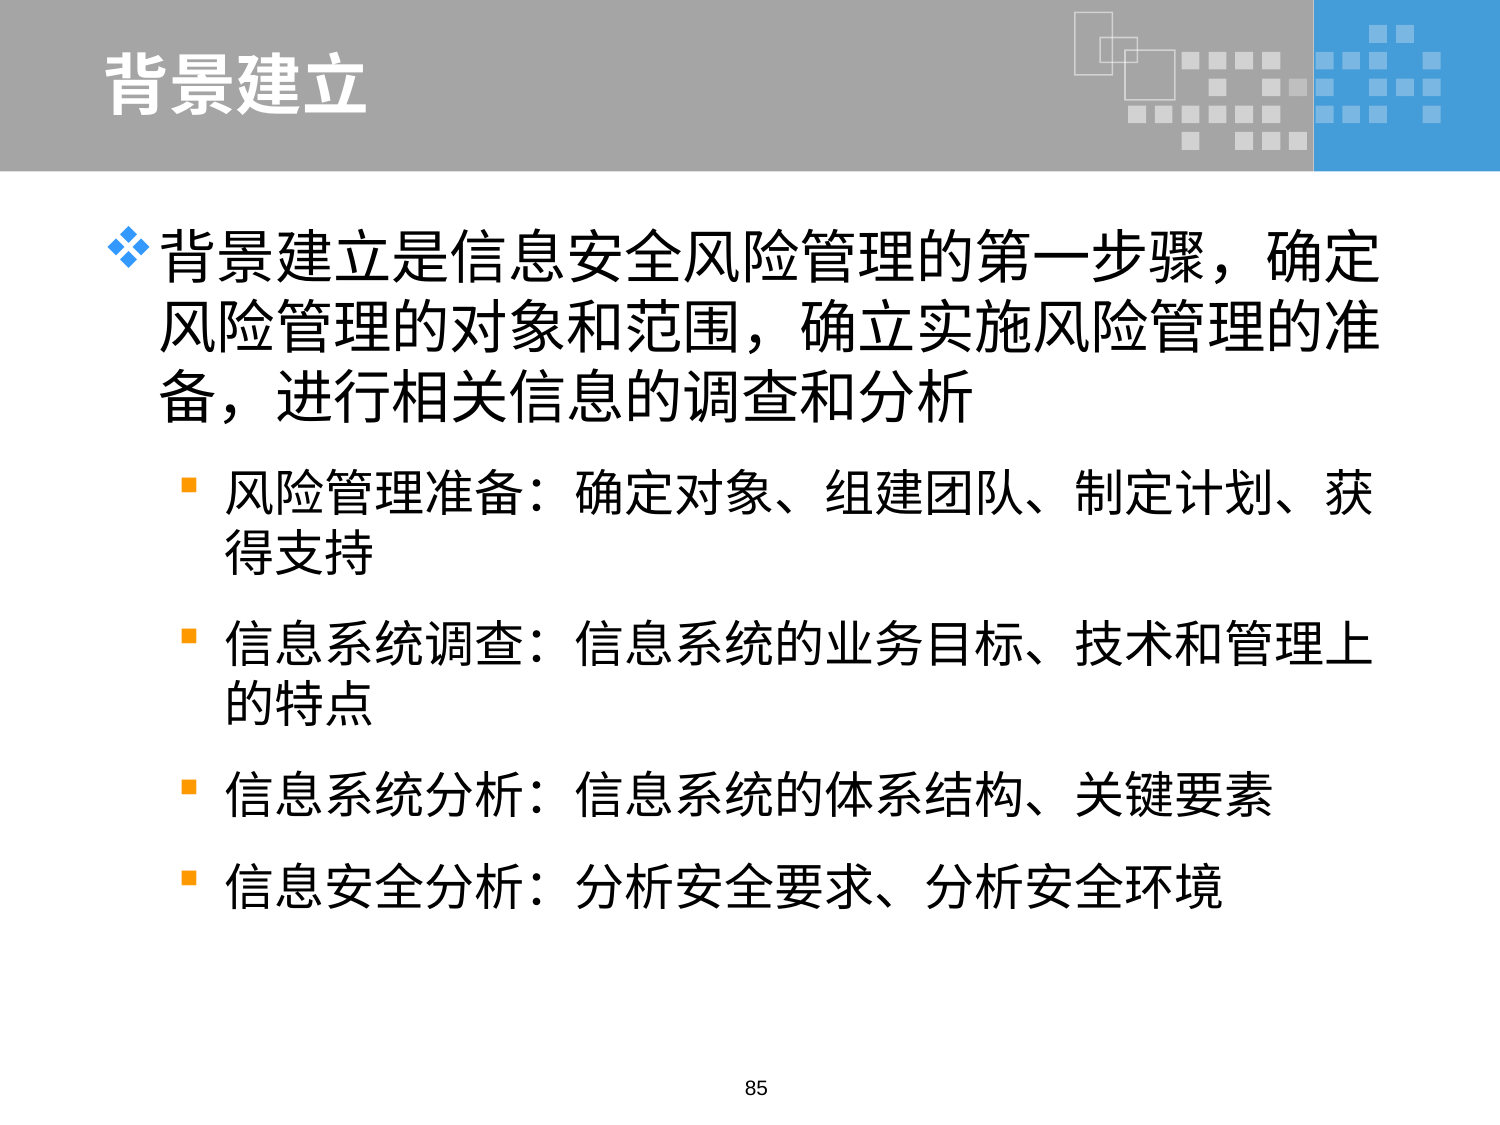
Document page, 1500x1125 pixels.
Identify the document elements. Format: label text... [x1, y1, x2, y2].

list 背景建立是信息安全风险管理的第一步骤，确定风险管理的对象和范围，确立实施风险管理的准备，进行相关信息的调查和分析 风险管理准备：确定对象、组建团队、制定计划、获得支持 信息系统调查：信息系统的业务目标、技术和管理上的特点 信息系统分析：信息系统的体系结构、关键要素 信息安全分析：分析安全要求、分析安全环境 [87, 212, 1432, 1050]
title 背景建立 [87, 42, 1252, 123]
slide_number 85 [687, 1066, 826, 1111]
